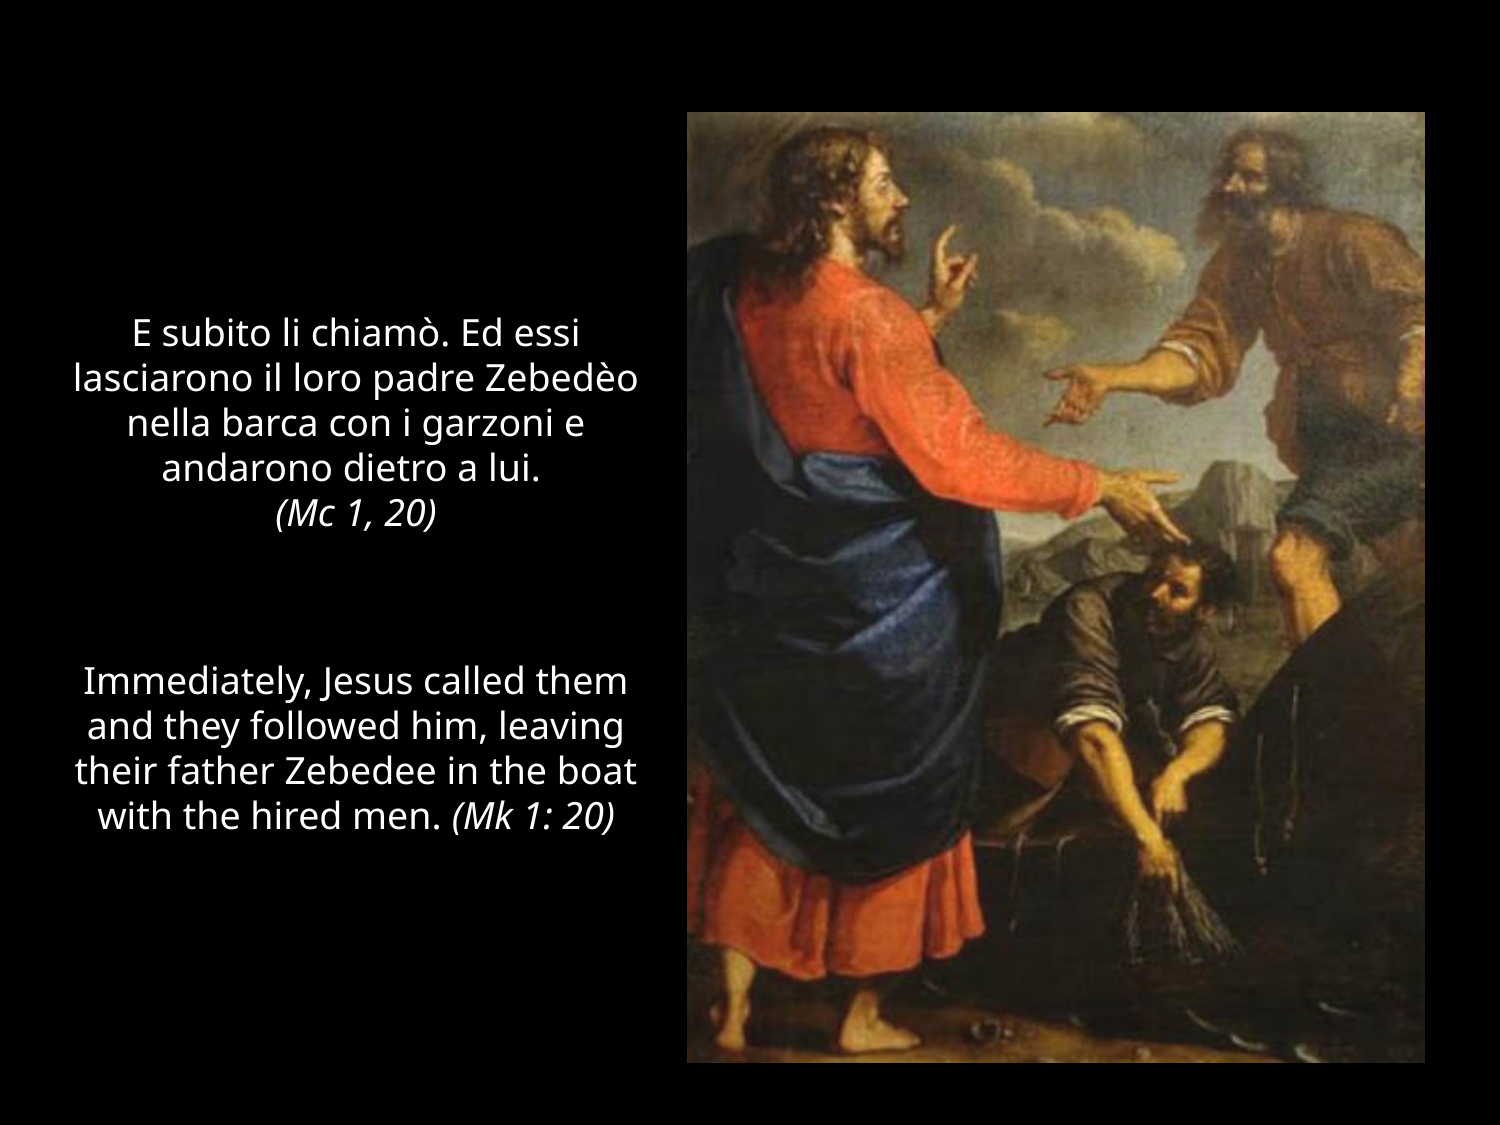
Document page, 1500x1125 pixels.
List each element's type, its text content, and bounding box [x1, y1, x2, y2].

title E subito li chiamò. Ed essi lasciarono il loro padre Zebedèo nella barca con i garzoni e andarono dietro a lui. (Mc 1, 20) [37, 350, 675, 538]
text_box Immediately, Jesus called them and they followed him, leaving their father Zebedee in the boat with the hired men. (Mk 1: 20) [37, 649, 675, 845]
picture [687, 112, 1425, 1063]
